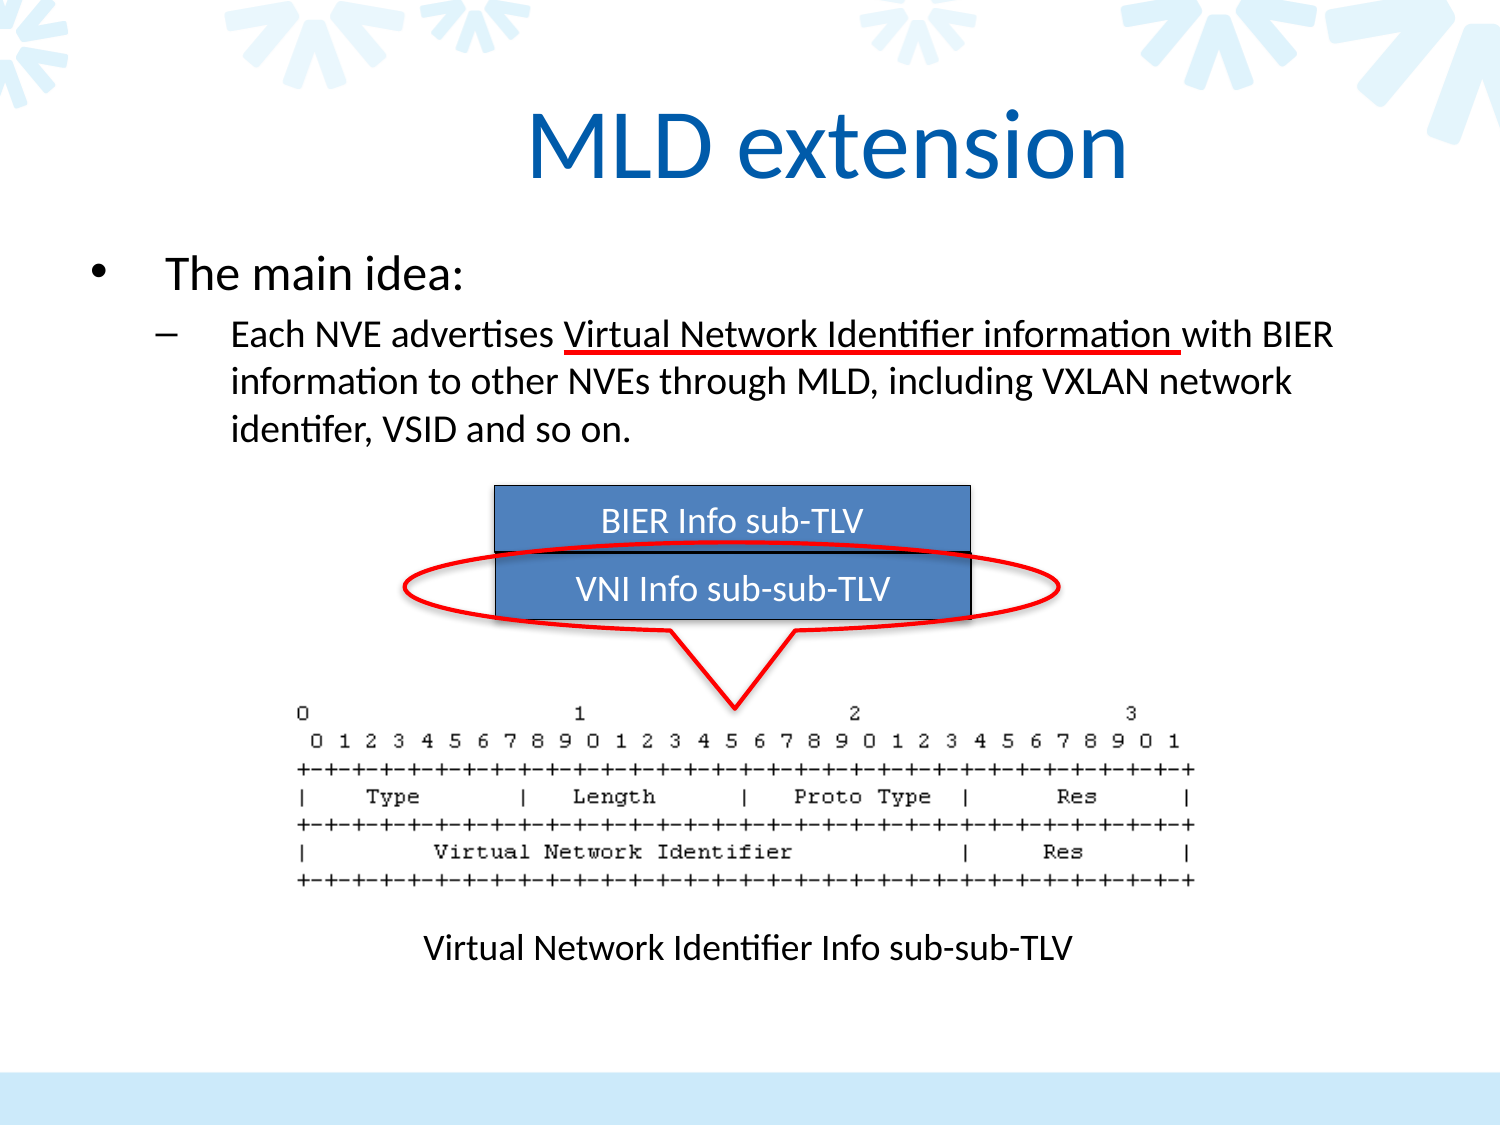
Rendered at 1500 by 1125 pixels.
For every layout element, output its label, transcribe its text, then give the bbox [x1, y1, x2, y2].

text_box BIER Info sub-TLV [494, 485, 971, 552]
picture [0, 0, 1500, 1125]
picture [259, 690, 1225, 916]
text_box [403, 541, 1060, 689]
text_box Virtual Network Identifier Info sub-sub-TLV [408, 924, 1089, 976]
title MLD extension [75, 45, 1500, 233]
list The main idea: Each NVE advertises Virtual Network Identifier information with BIER information to other NVEs through MLD, including VXLAN network identifer, VSID and so on. [75, 232, 1425, 1060]
